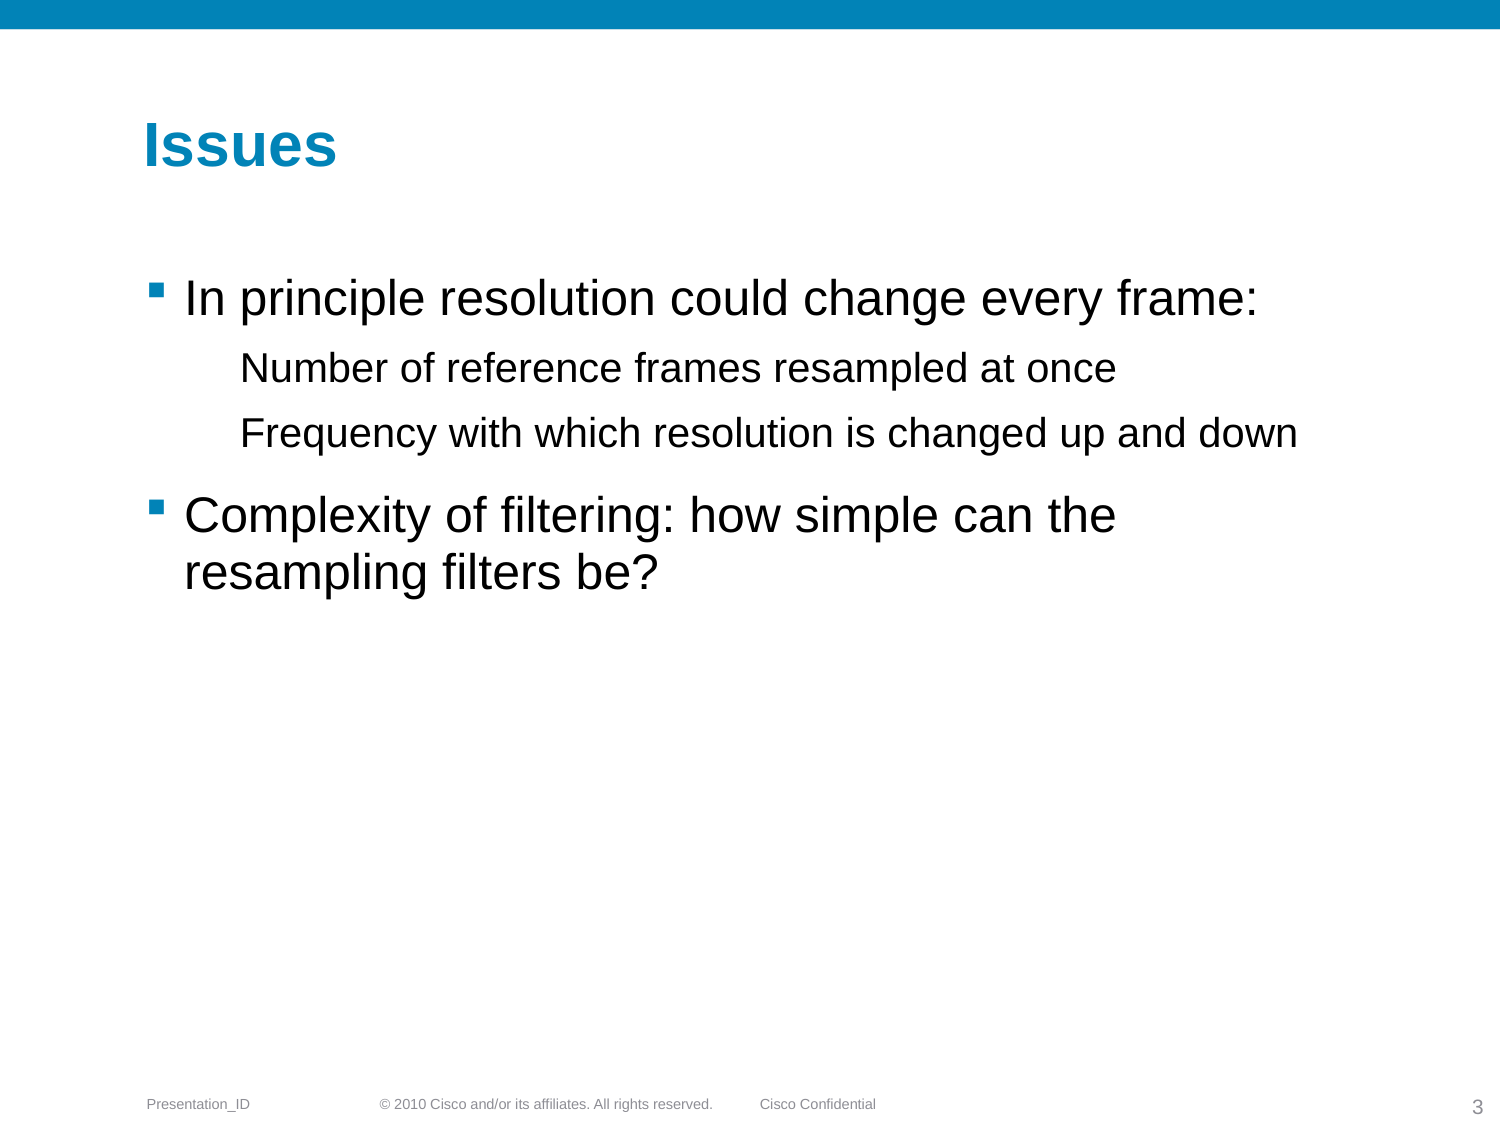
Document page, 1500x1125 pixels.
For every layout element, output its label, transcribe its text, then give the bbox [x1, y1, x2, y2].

list In principle resolution could change every frame: Number of reference frames resampled at once Frequency with which resolution is changed up and down Complexity of filtering: how simple can the resampling filters be? [130, 262, 1350, 1005]
title Issues [130, 50, 1350, 188]
